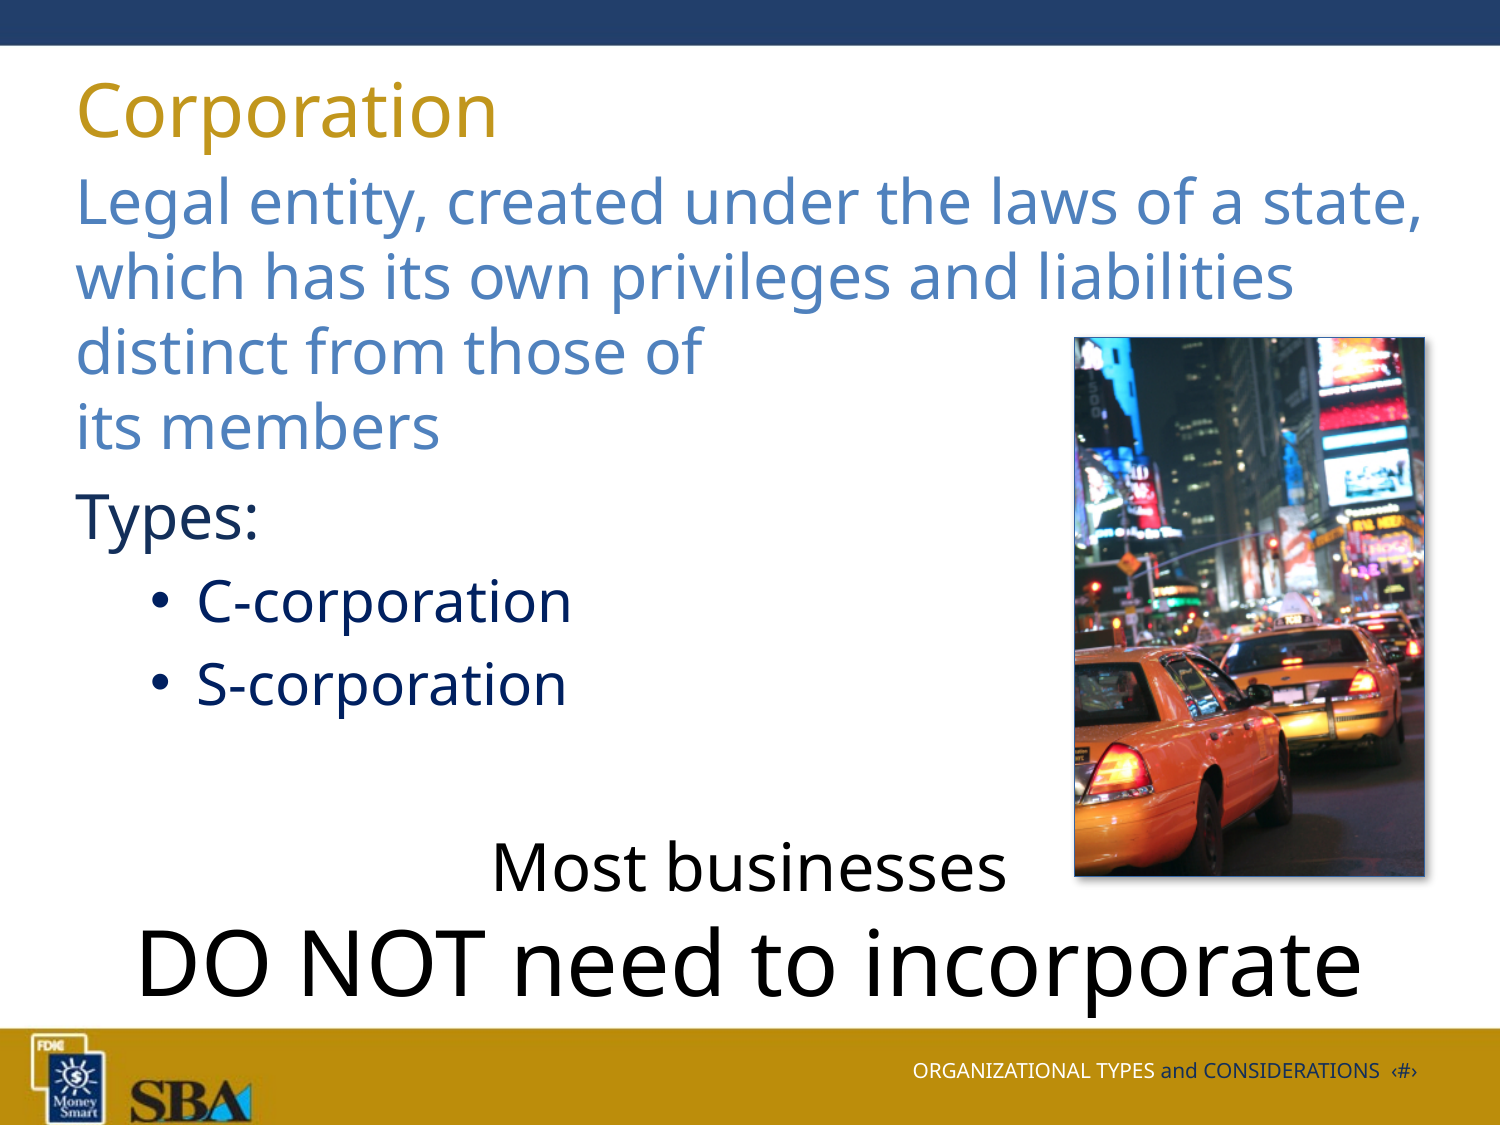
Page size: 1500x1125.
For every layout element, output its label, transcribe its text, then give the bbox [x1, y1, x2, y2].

picture [0, 0, 1500, 817]
picture [0, 1023, 1500, 1125]
list Legal entity, created under the laws of a state, which has its own privileges and liabilities distinct from those of its members Types: C-corporation S-corporation [74, 161, 1438, 817]
text_box Most businesses DO NOT need to incorporate [0, 817, 1500, 1023]
picture [1074, 337, 1426, 878]
title Corporation [74, 61, 1426, 161]
